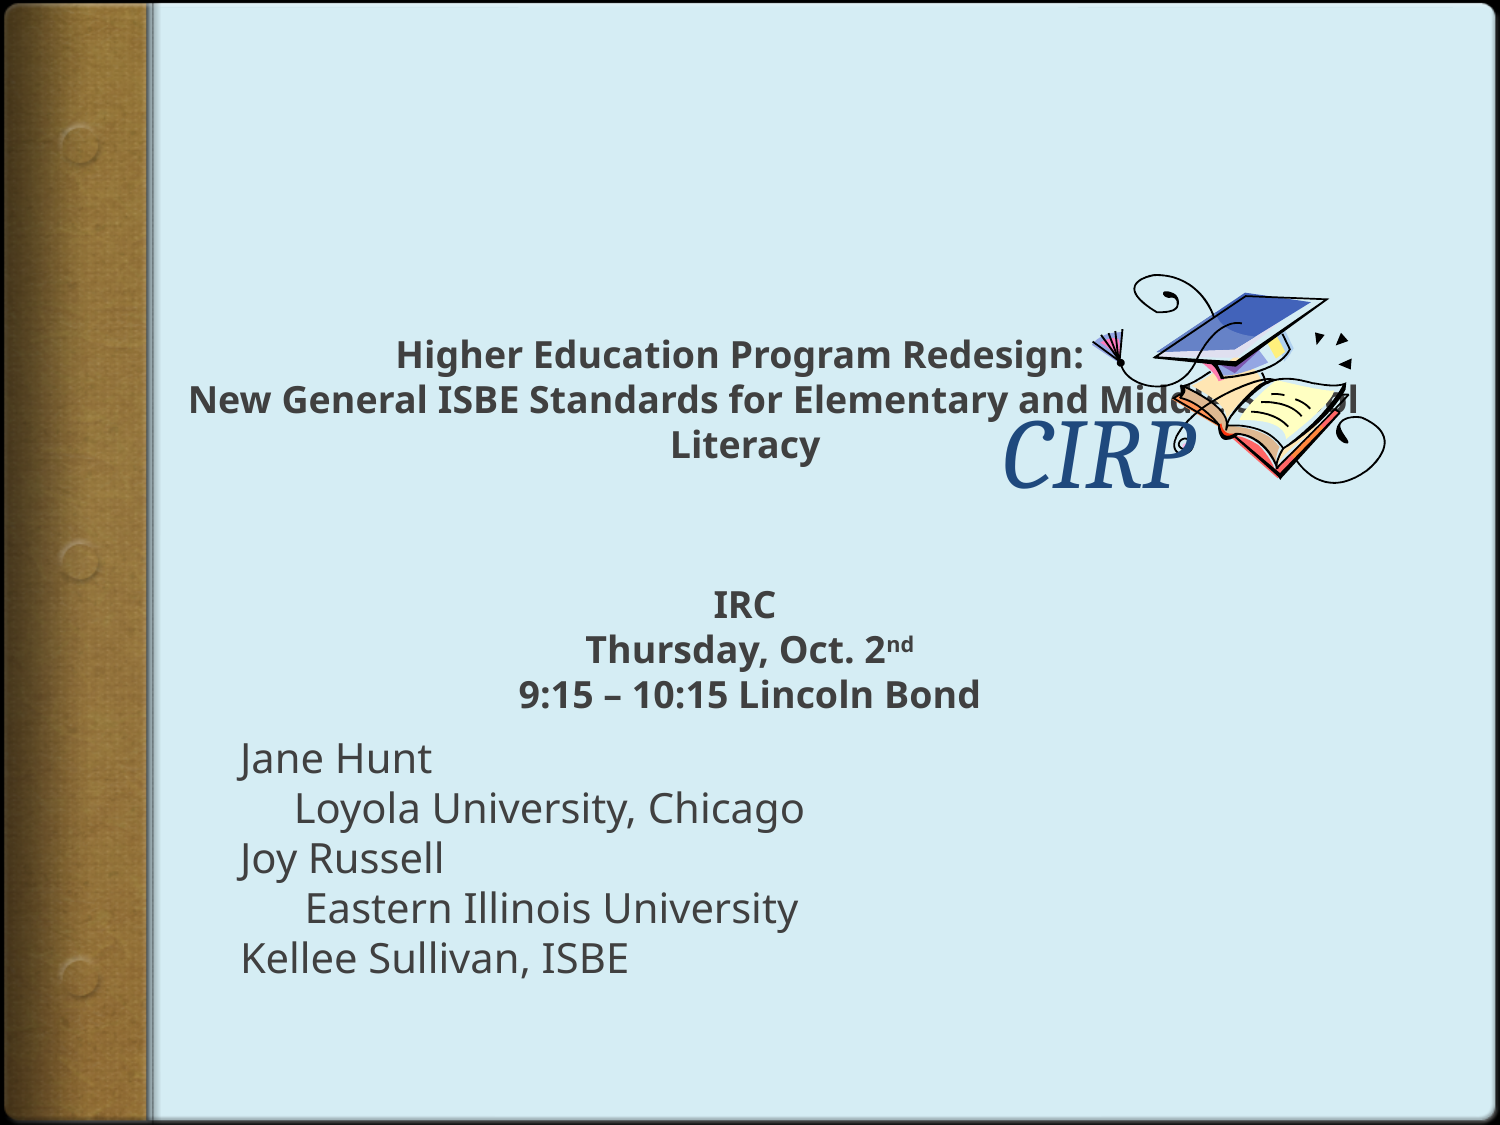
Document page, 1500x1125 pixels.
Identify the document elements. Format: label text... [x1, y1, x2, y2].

title Higher Education Program Redesign: New General ISBE Standards for Elementary and Middle School Literacy IRC Thursday, Oct. 2nd 9:15 – 10:15 Lincoln Bond [112, 0, 1388, 724]
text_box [986, 271, 1389, 487]
subtitle Jane Hunt Loyola University, Chicago Joy Russell Eastern Illinois University Kellee Sullivan, ISBE [225, 723, 1388, 1024]
picture [0, 0, 1500, 1125]
